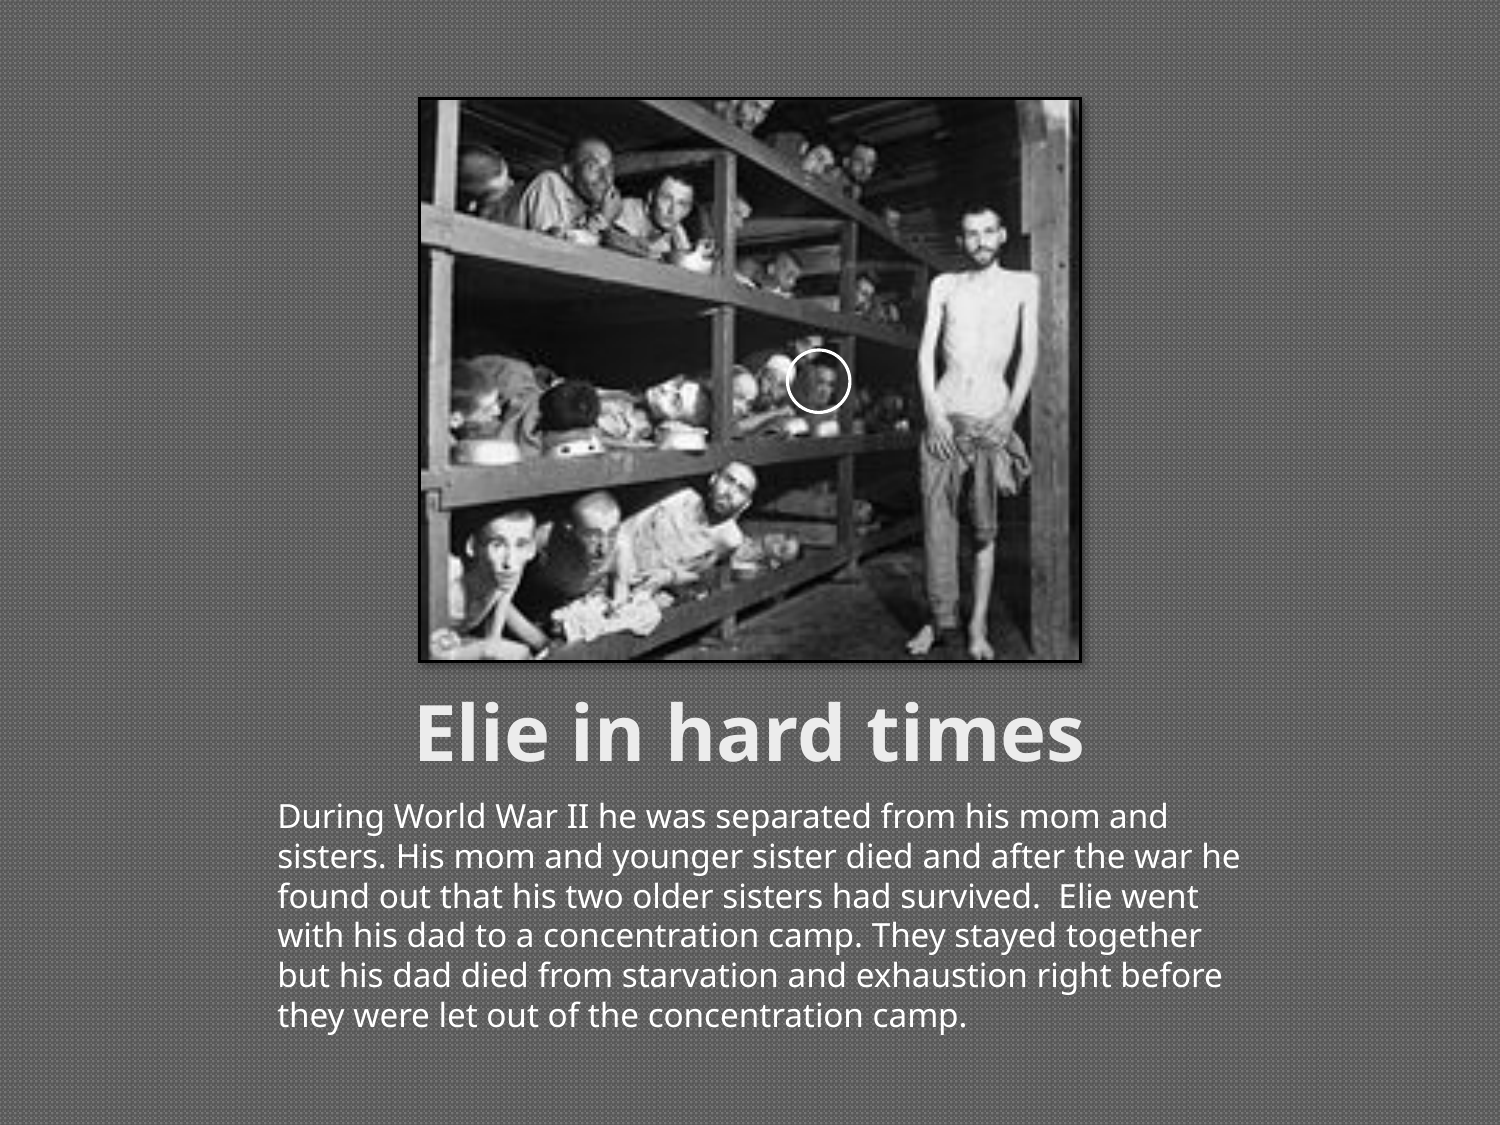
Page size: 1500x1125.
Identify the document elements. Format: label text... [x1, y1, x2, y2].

title Elie in hard times [324, 675, 1175, 784]
picture [420, 99, 1080, 661]
list During World War II he was separated from his mom and sisters. His mom and younger sister died and after the war he found out that his two older sisters had survived. Elie went with his dad to a concentration camp. They stayed together but his dad died from starvation and exhaustion right before they were let out of the concentration camp. [262, 787, 1275, 1025]
